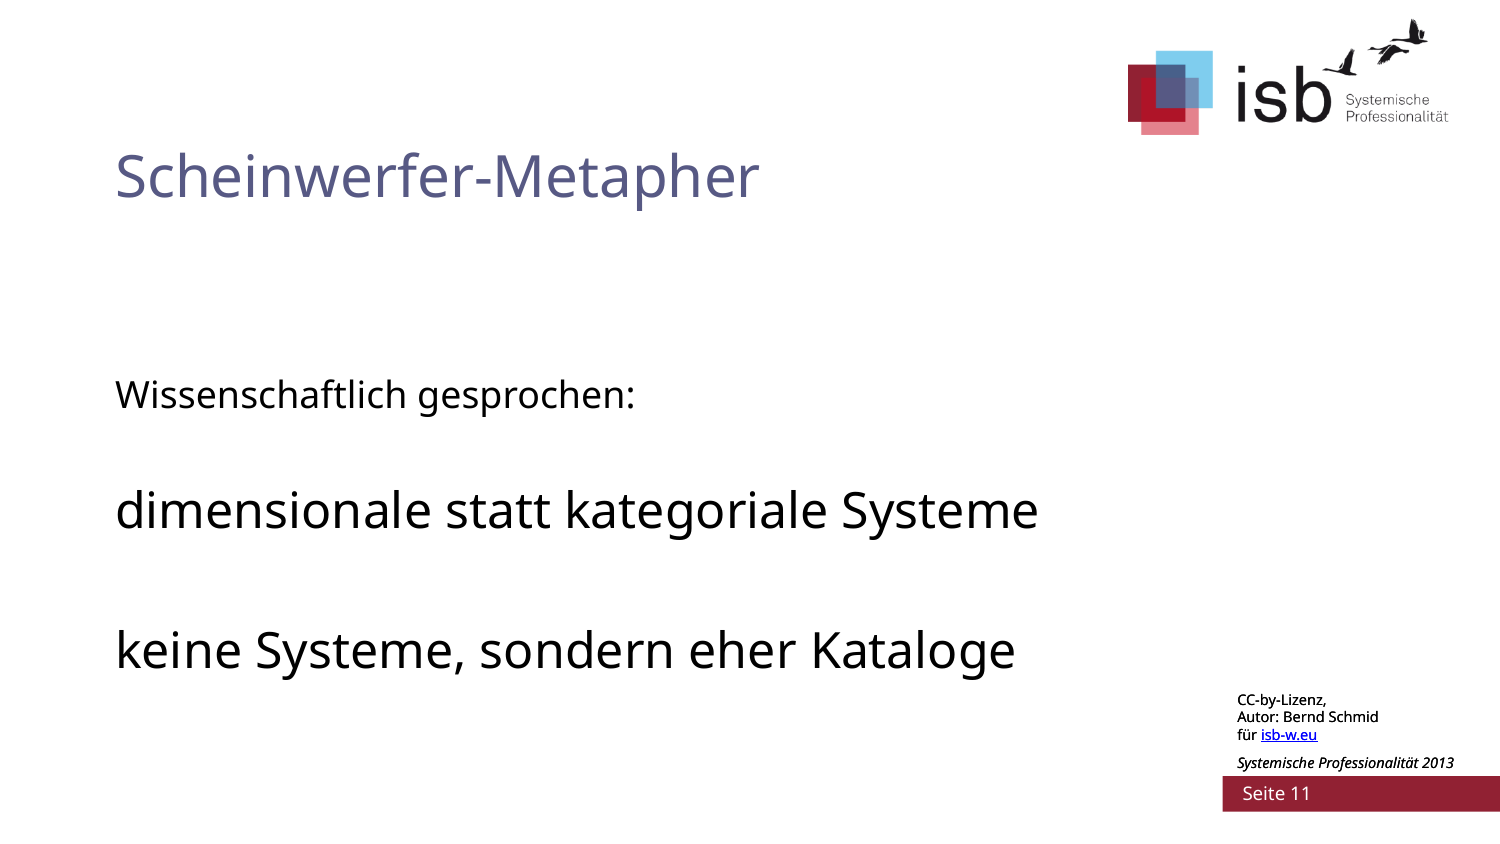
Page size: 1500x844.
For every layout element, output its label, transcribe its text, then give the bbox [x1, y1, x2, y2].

title Scheinwerfer-Metapher [100, 67, 1223, 185]
list Wissenschaftlich gesprochen: dimensionale statt kategoriale Systeme keine Systeme, sondern eher Kataloge [100, 185, 1223, 812]
picture [1128, 14, 1461, 139]
text_box CC-by-Lizenz, Autor: Bernd Schmid für isb-w.eu Systemische Professionalität 2013 [1222, 543, 1500, 844]
